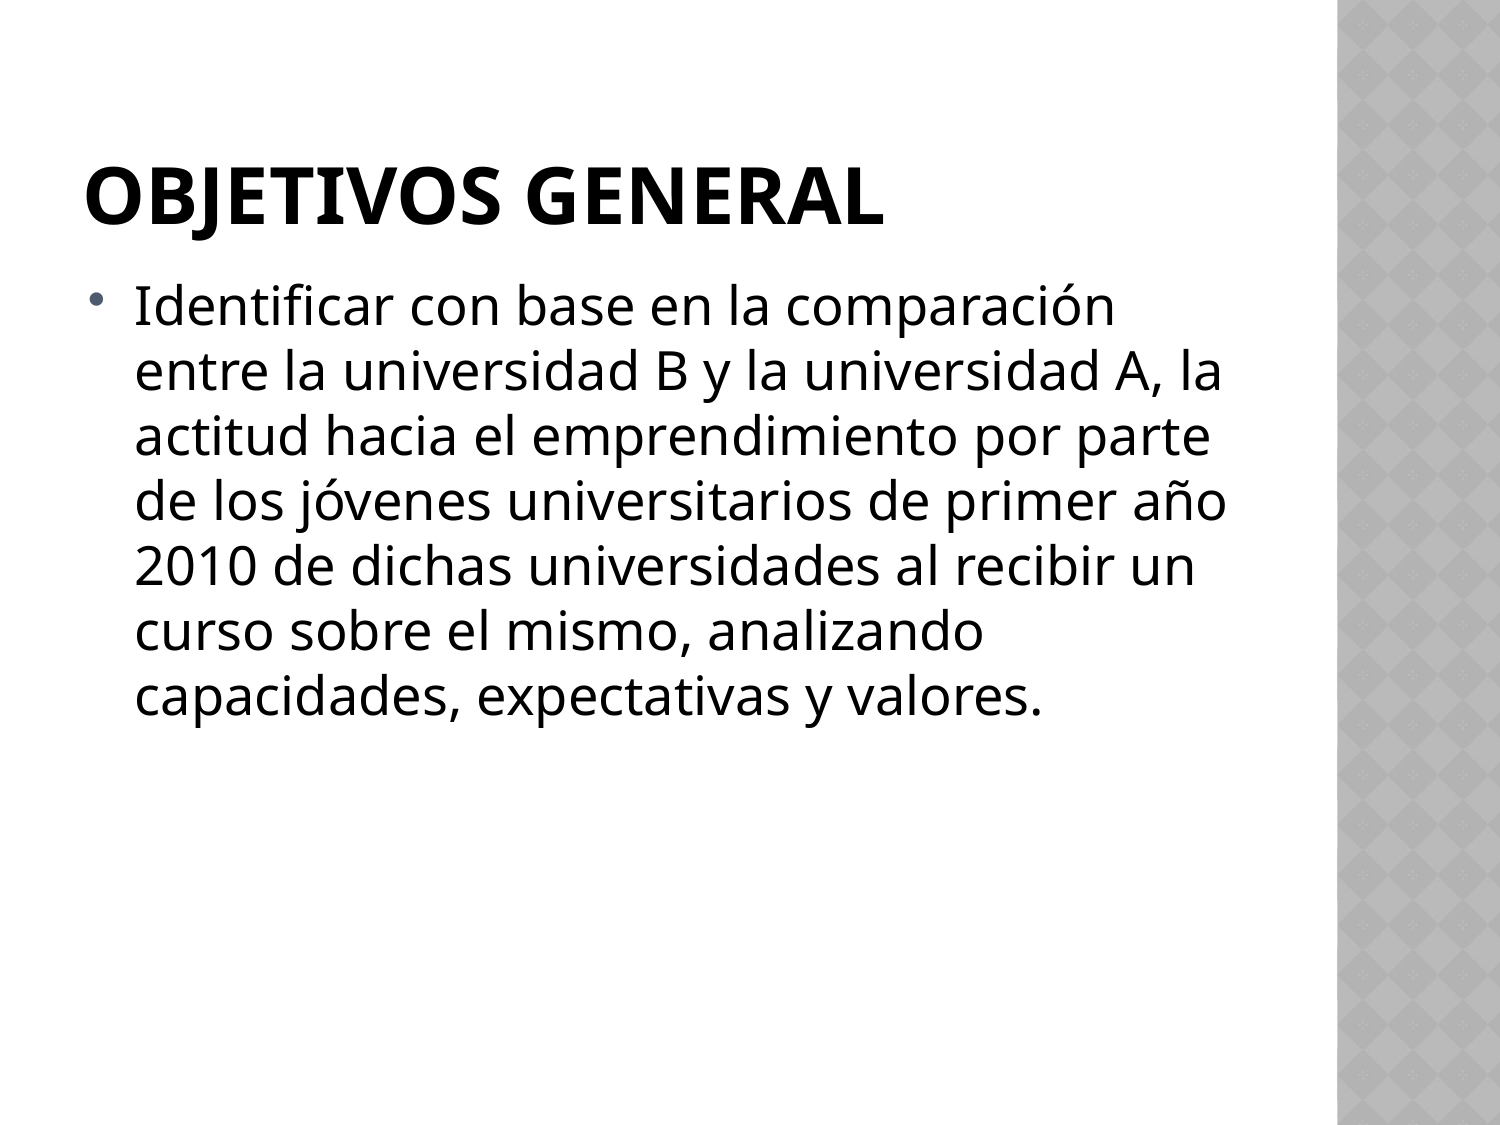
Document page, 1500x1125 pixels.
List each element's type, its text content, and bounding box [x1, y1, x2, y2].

title Objetivos GENERAL [75, 52, 1263, 240]
list Identificar con base en la comparación entre la universidad B y la universidad A, la actitud hacia el emprendimiento por parte de los jóvenes universitarios de primer año 2010 de dichas universidades al recibir un curso sobre el mismo, analizando capacidades, expectativas y valores. [75, 264, 1263, 1059]
